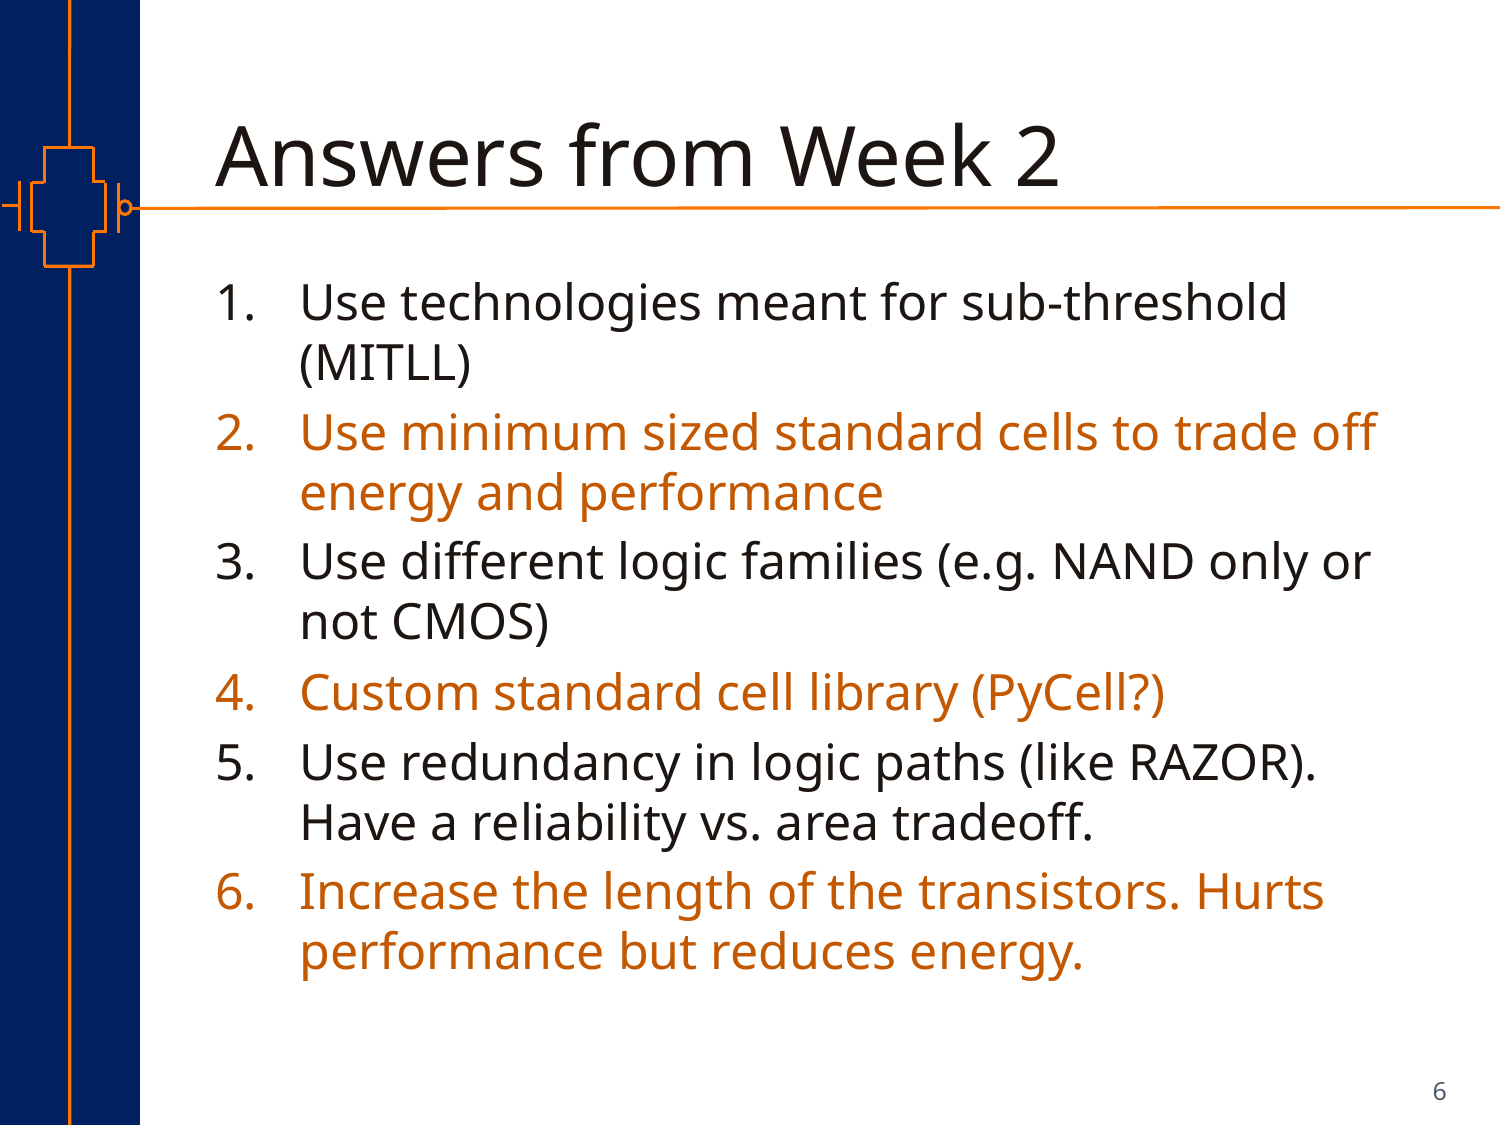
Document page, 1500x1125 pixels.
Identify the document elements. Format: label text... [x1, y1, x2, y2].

slide_number 6 [1417, 1062, 1488, 1123]
title Answers from Week 2 [200, 23, 1388, 211]
list Use technologies meant for sub-threshold (MITLL) Use minimum sized standard cells to trade off energy and performance Use different logic families (e.g. NAND only or not CMOS) Custom standard cell library (PyCell?) Use redundancy in logic paths (like RAZOR). Have a reliability vs. area tradeoff. Increase the length of the transistors. Hurts performance but reduces energy. [200, 262, 1425, 1034]
